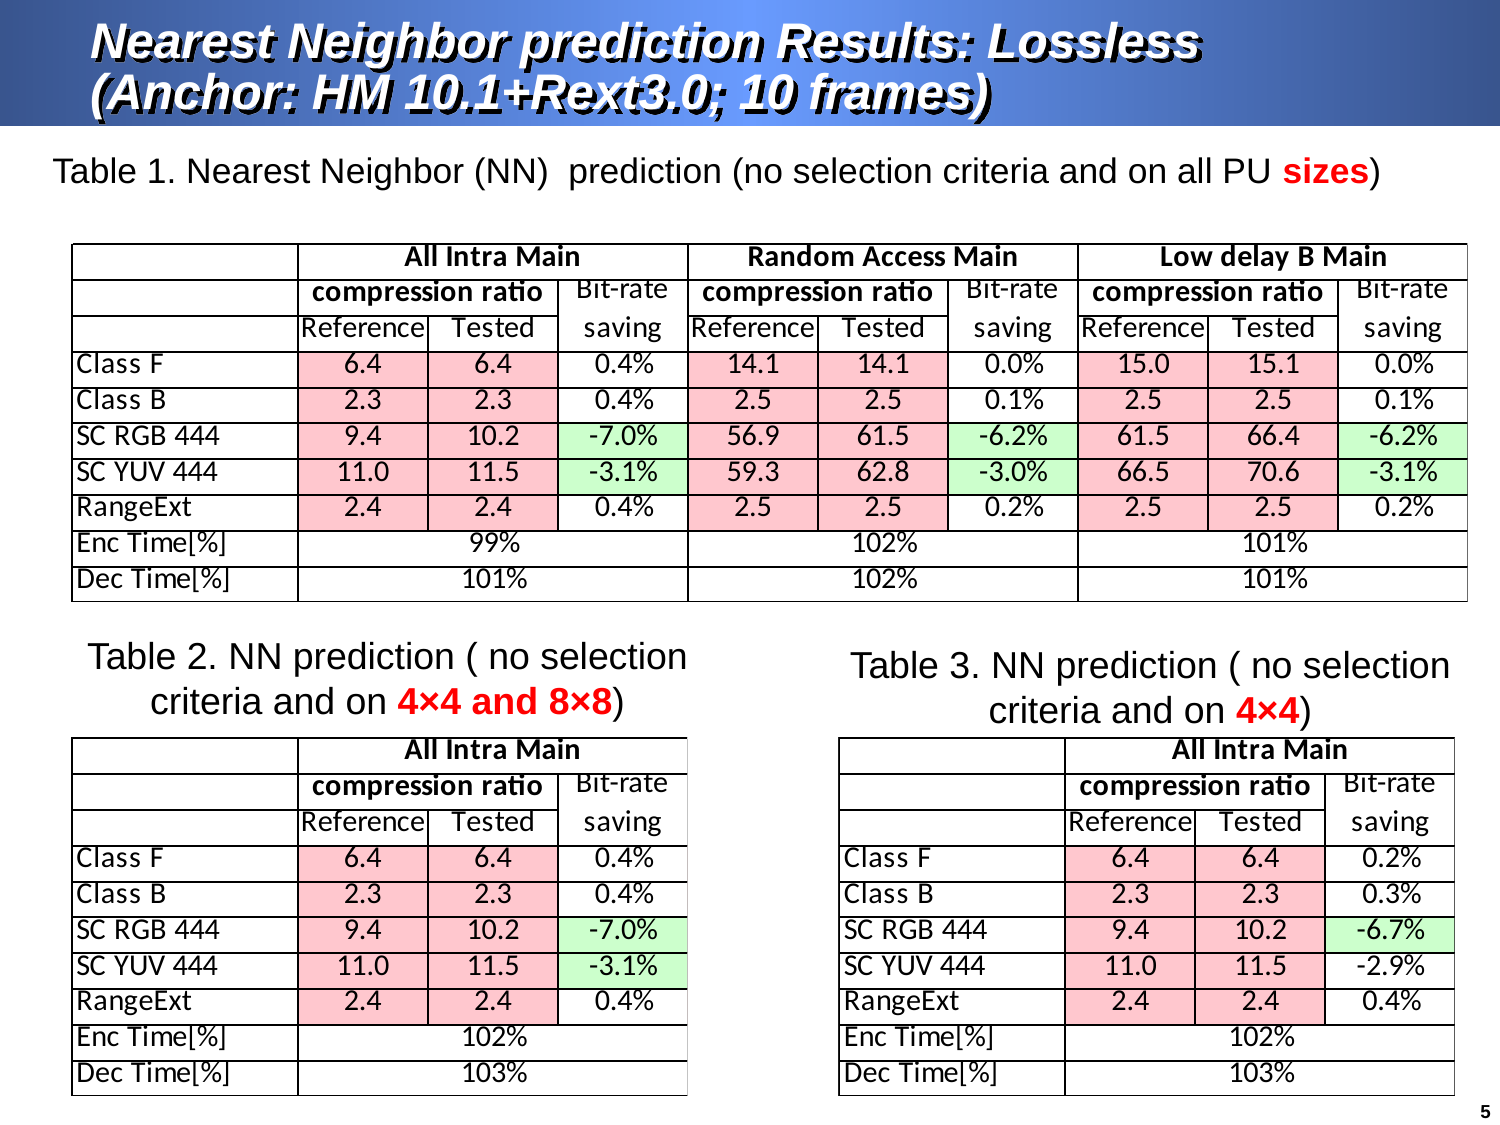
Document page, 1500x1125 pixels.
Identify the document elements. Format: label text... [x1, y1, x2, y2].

picture [70, 243, 1470, 604]
text_box Table 1. Nearest Neighbor (NN) prediction (no selection criteria and on all PU sizes) [37, 140, 1470, 198]
text_box Table 3. NN prediction ( no selection criteria and on 4×4) [800, 633, 1500, 738]
slide_number 5 [1368, 1091, 1500, 1125]
title Nearest Neighbor prediction Results: Lossless (Anchor: HM 10.1+Rext3.0; 10 frames) [74, 12, 1500, 126]
text_box Table 2. NN prediction ( no selection criteria and on 4×4 and 8×8) [37, 624, 738, 730]
picture [70, 737, 690, 1098]
picture [838, 737, 1457, 1098]
